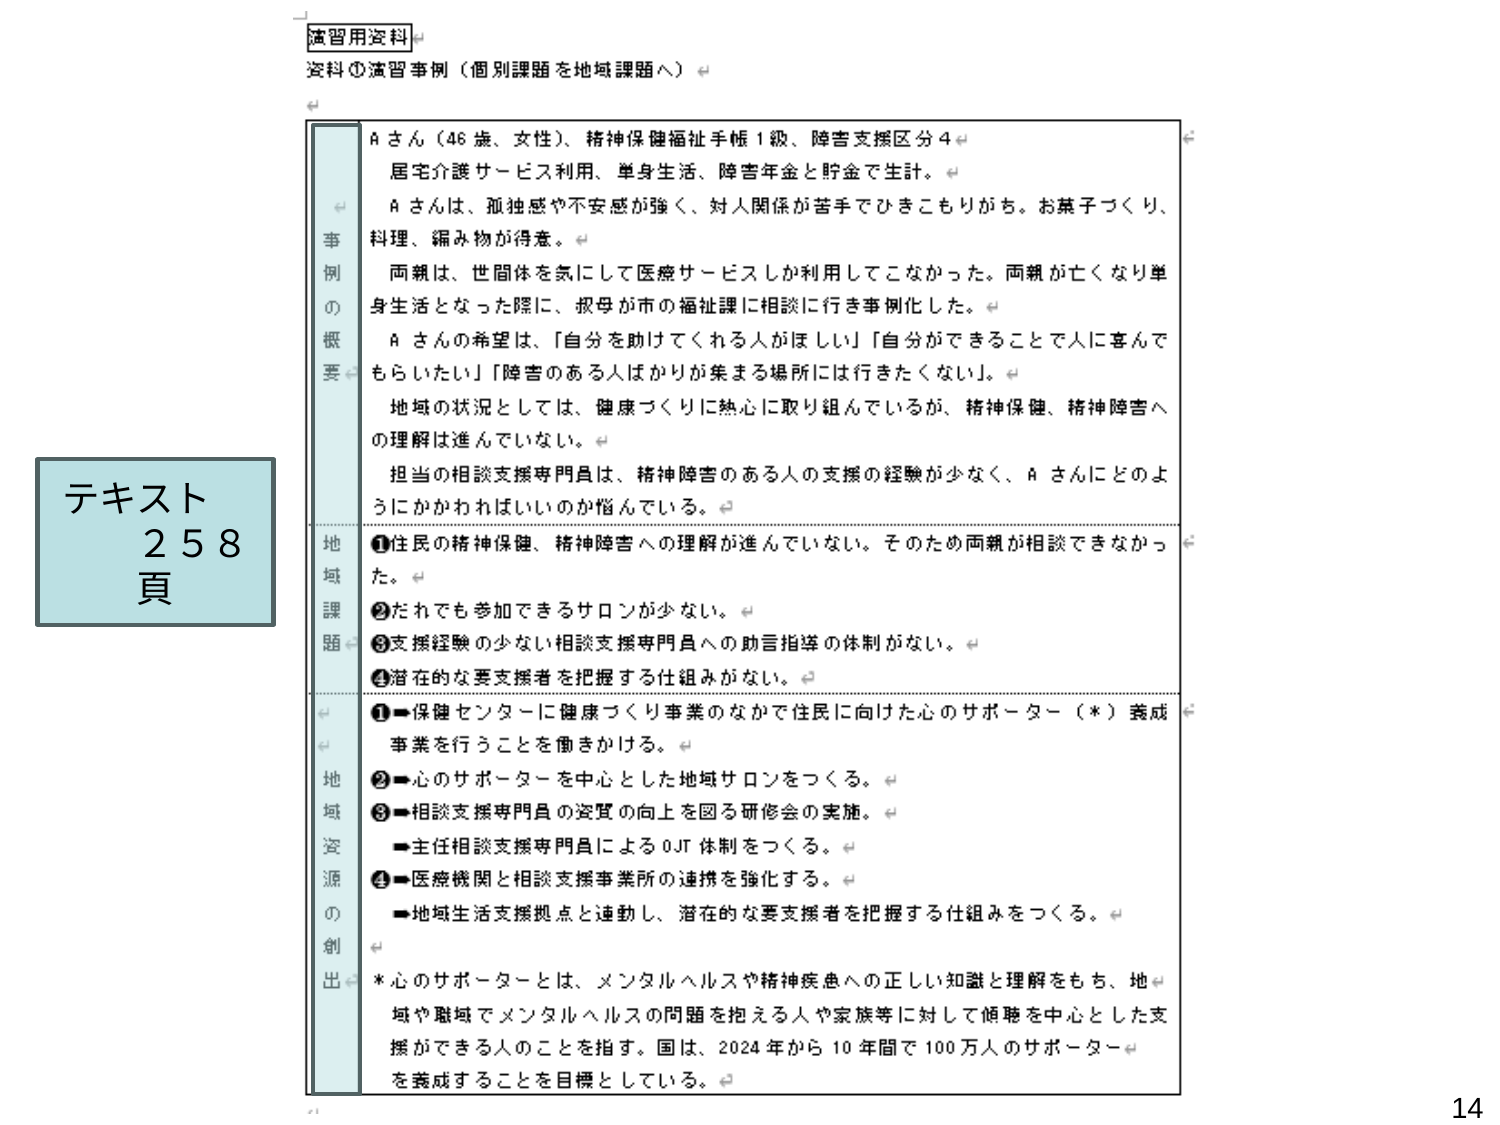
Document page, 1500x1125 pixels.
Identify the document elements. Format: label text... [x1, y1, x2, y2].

text_box テキスト ２５８頁 [35, 457, 276, 627]
slide_number 14 [1148, 1081, 1499, 1125]
picture [293, 10, 1207, 1115]
